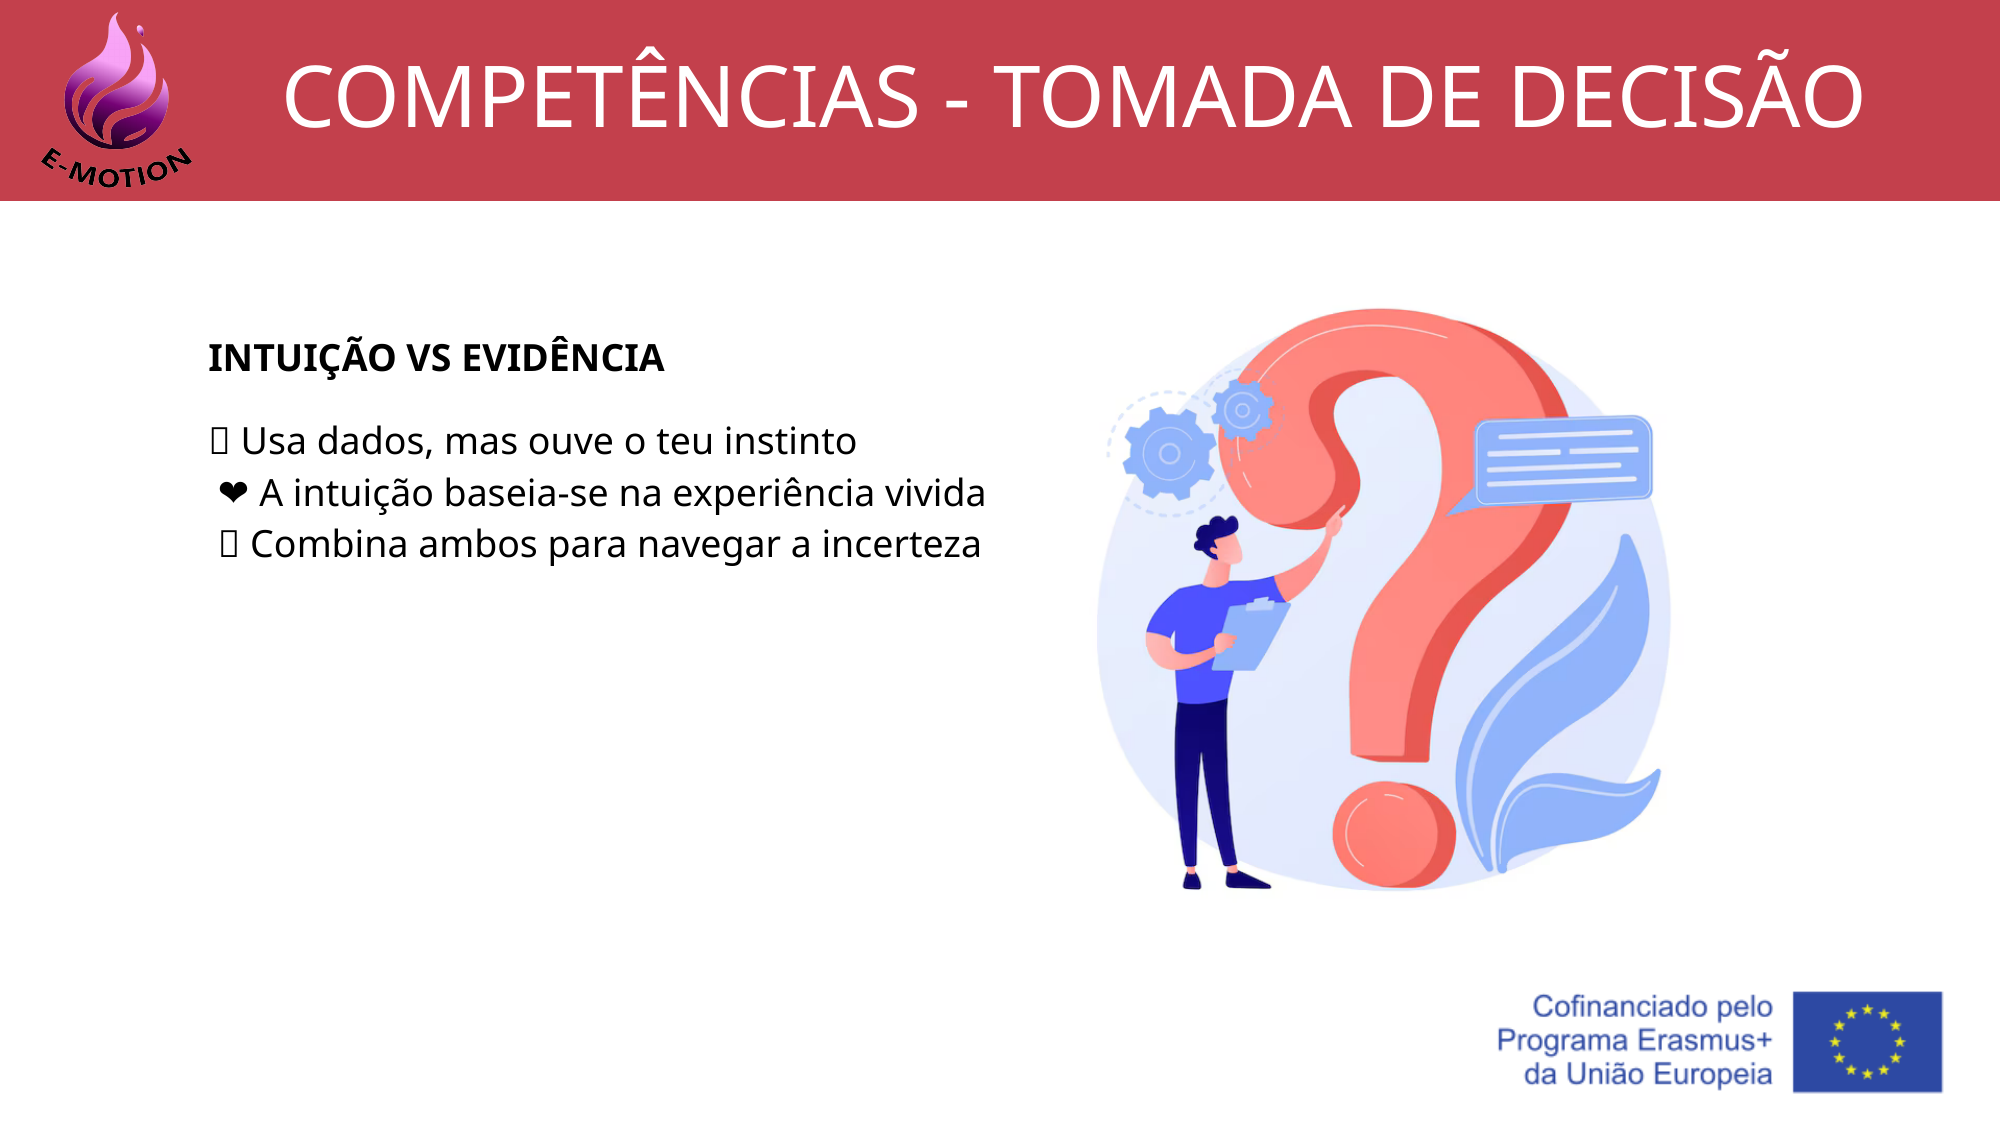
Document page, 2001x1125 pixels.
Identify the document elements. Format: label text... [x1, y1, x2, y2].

picture [999, 214, 2000, 1125]
text_box INTUIÇÃO VS EVIDÊNCIA 🧠 Usa dados, mas ouve o teu instinto ❤️ A intuição baseia-se na experiência vivida 💡 Combina ambos para navegar a incerteza [193, 319, 994, 650]
picture [0, 0, 253, 247]
text_box COMPETÊNCIAS - TOMADA DE DECISÃO [257, 34, 1884, 165]
